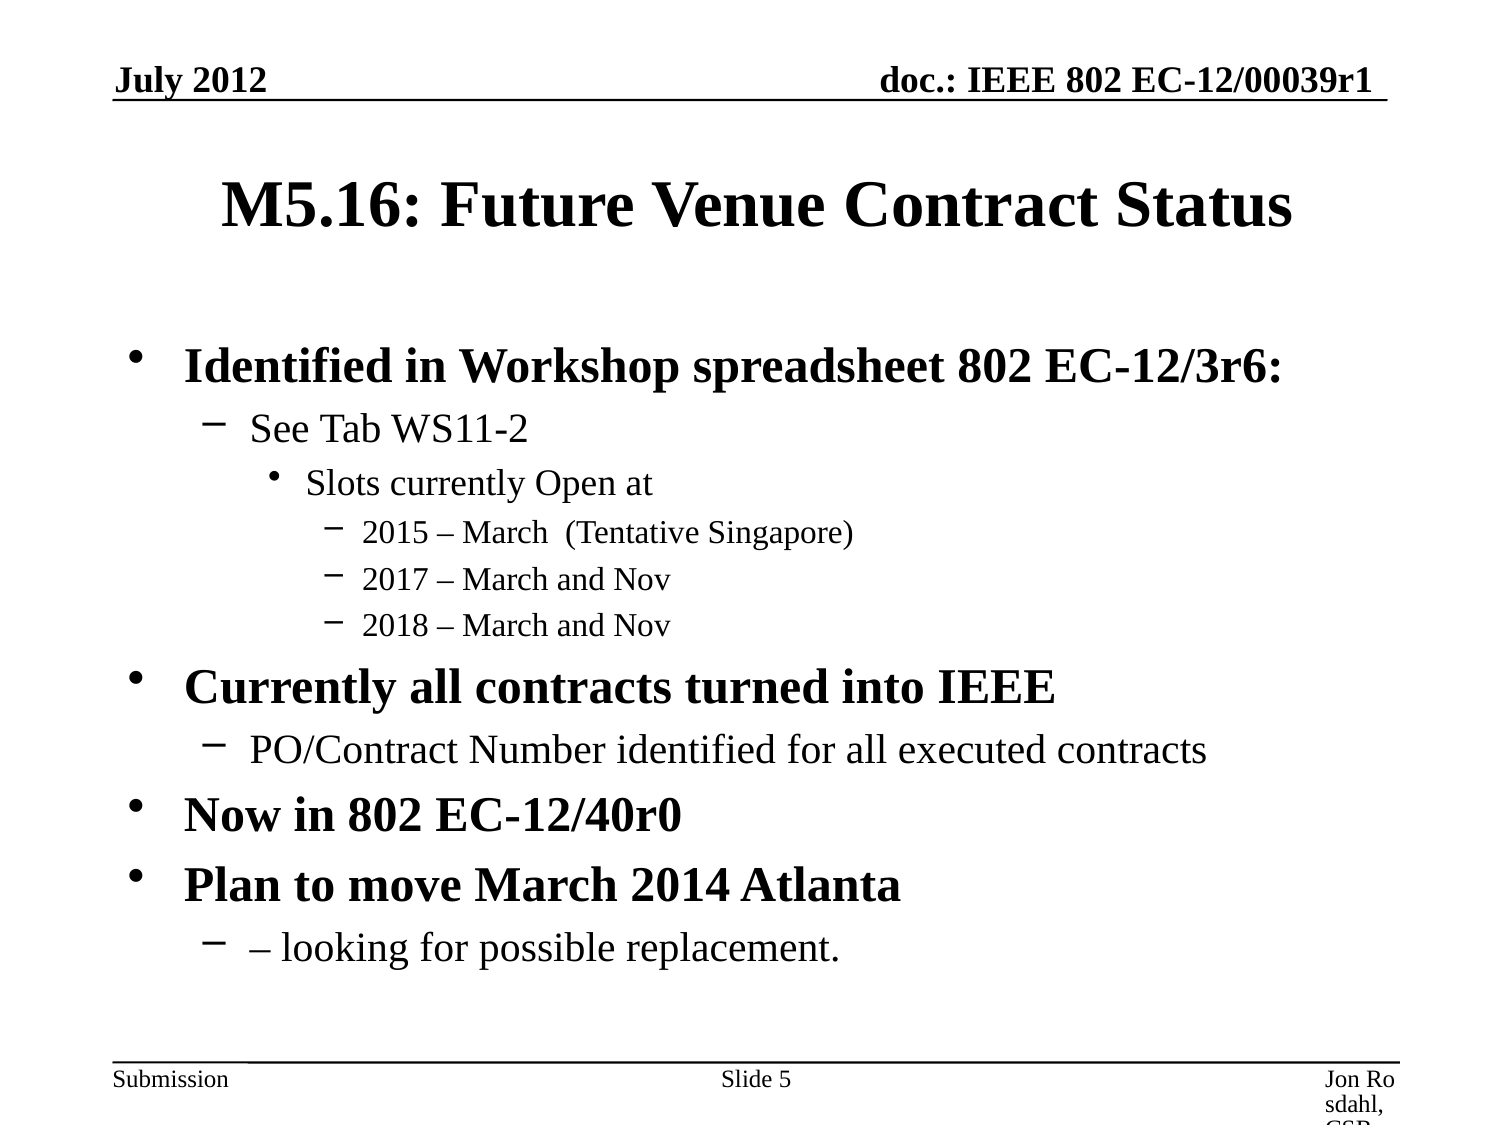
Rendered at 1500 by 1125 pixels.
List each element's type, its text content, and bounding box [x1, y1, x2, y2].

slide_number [114, 54, 290, 101]
slide_number Slide 5 [712, 1061, 800, 1093]
list Identified in Workshop spreadsheet 802 EC-12/3r6: See Tab WS11-2 Slots currently Open at 2015 – March (Tentative Singapore) 2017 – March and Nov 2018 – March and Nov Currently all contracts turned into IEEE PO/Contract Number identified for all executed contracts Now in 802 EC-12/40r0 Plan to move March 2014 Atlanta – looking for possible replacement. [112, 324, 1388, 1038]
title M5.16: Future Venue Contract Status [112, 112, 1388, 288]
footer Jon Rosdahl, CSR [1324, 1061, 1402, 1093]
